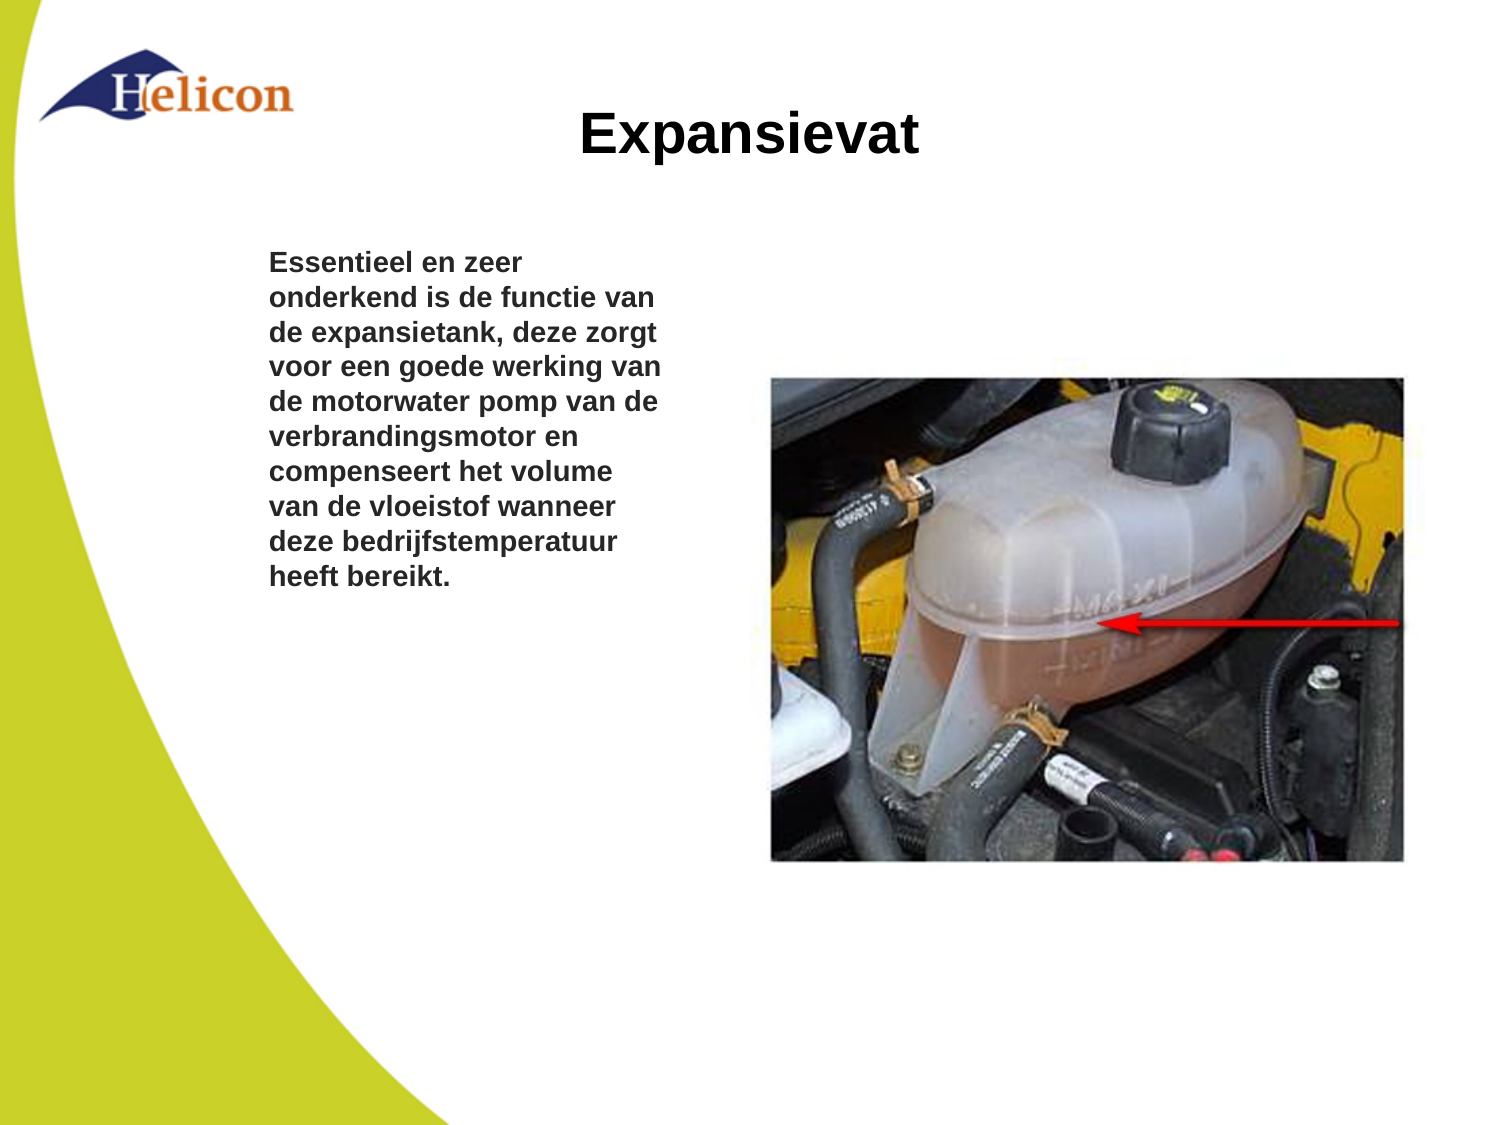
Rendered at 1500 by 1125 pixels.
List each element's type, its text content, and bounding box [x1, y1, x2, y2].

list Essentieel en zeer onderkend is de functie van de expansietank, deze zorgt voor een goede werking van de motorwater pomp van de verbrandingsmotor en compenseert het volume van de vloeistof wanneer deze bedrijfstemperatuur heeft bereikt. [253, 235, 680, 1005]
title Expansievat [75, 44, 1425, 173]
picture [0, 0, 1500, 1125]
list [749, 357, 1426, 883]
